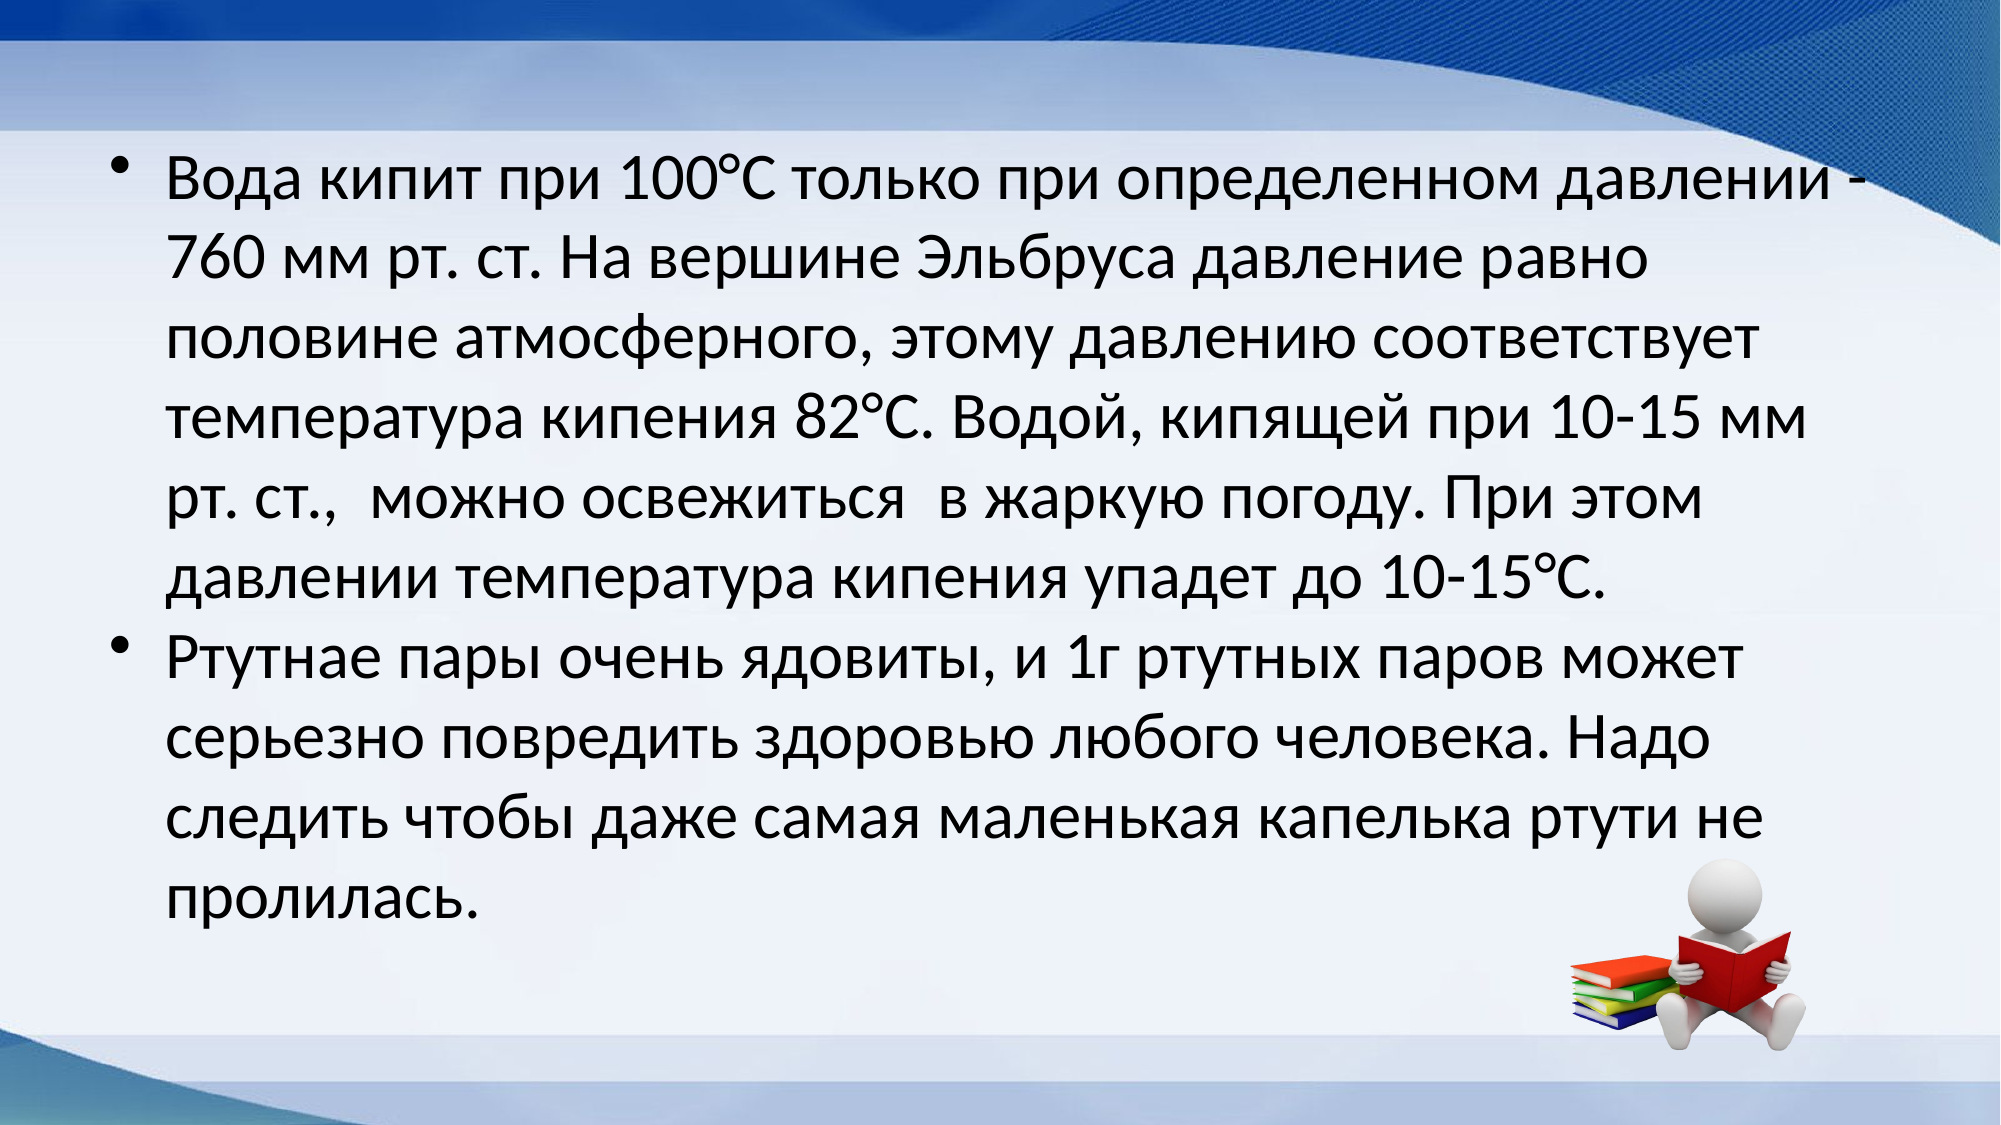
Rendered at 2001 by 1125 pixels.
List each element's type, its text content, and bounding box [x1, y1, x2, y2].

list Вода кипит при 100°C только при определенном давлении - 760 мм рт. ст. На вершине Эльбруса давление равно половине атмосферного, этому давлению соответствует температура кипения 82°C. Водой, кипящей при 10-15 мм рт. ст., можно освежиться в жаркую погоду. При этом давлении температура кипения упадет до 10-15°C. Ртутнае пары очень ядовиты, и 1г ртутных паров может серьезно повредить здоровью любого человека. Надо следить чтобы даже самая маленькая капелька ртути не пролилась. [94, 125, 1895, 930]
picture [0, 0, 2001, 1125]
